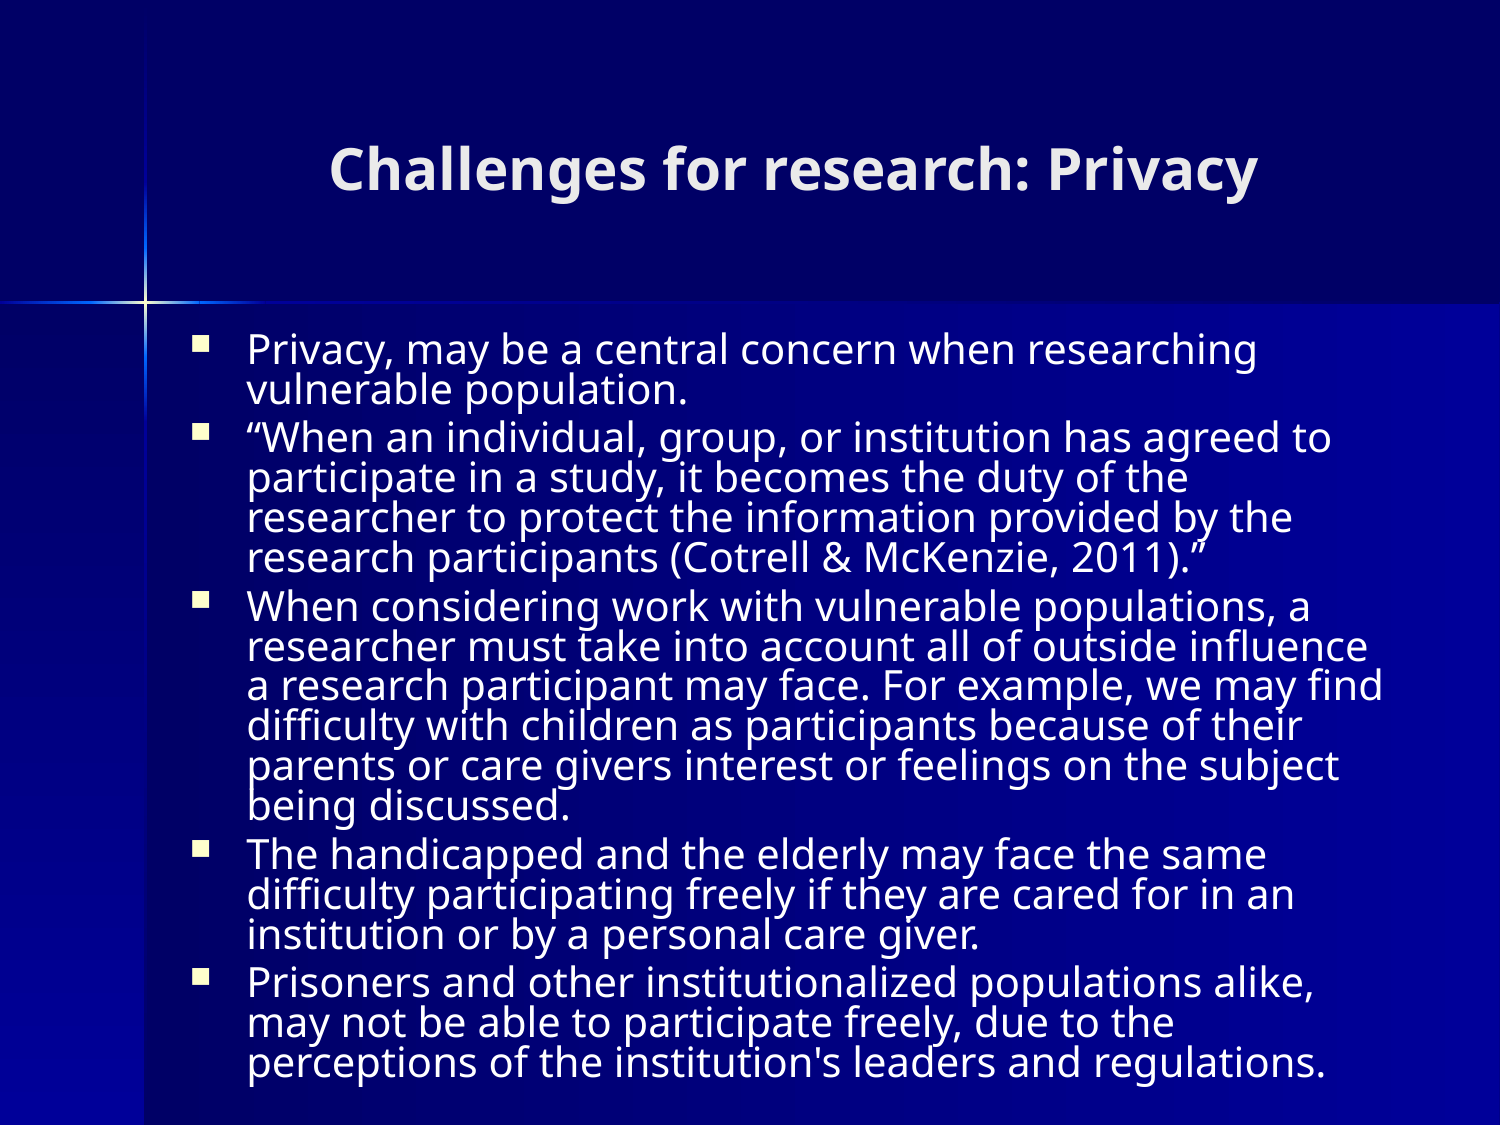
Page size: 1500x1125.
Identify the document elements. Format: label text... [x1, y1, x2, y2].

list Privacy, may be a central concern when researching vulnerable population. “When an individual, group, or institution has agreed to participate in a study, it becomes the duty of the researcher to protect the information provided by the research participants (Cotrell & McKenzie, 2011).” When considering work with vulnerable populations, a researcher must take into account all of outside influence a research participant may face. For example, we may find difficulty with children as participants because of their parents or care givers interest or feelings on the subject being discussed. The handicapped and the elderly may face the same difficulty participating freely if they are cared for in an institution or by a personal care giver. Prisoners and other institutionalized populations alike, may not be able to participate freely, due to the perceptions of the institution's leaders and regulations. [174, 324, 1413, 1001]
title Challenges for research: Privacy [174, 49, 1413, 286]
